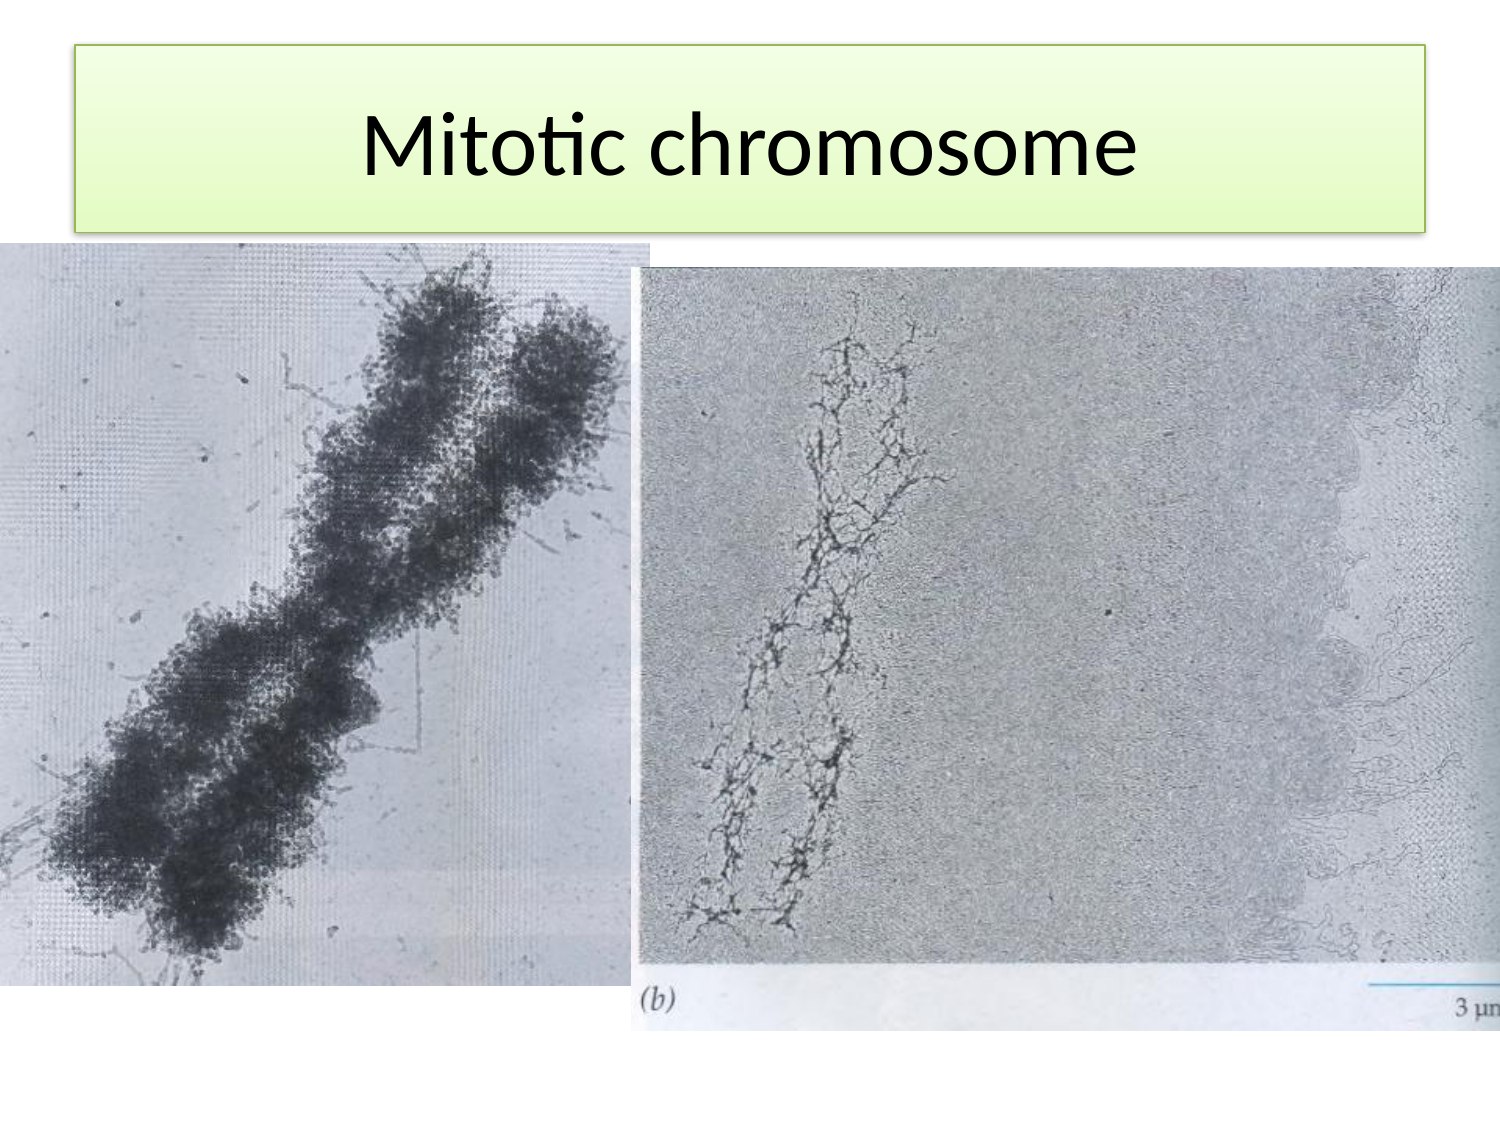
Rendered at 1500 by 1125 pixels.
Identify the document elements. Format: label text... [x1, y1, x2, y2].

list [631, 266, 1500, 1031]
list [0, 243, 651, 987]
title Mitotic chromosome [74, 44, 1426, 233]
